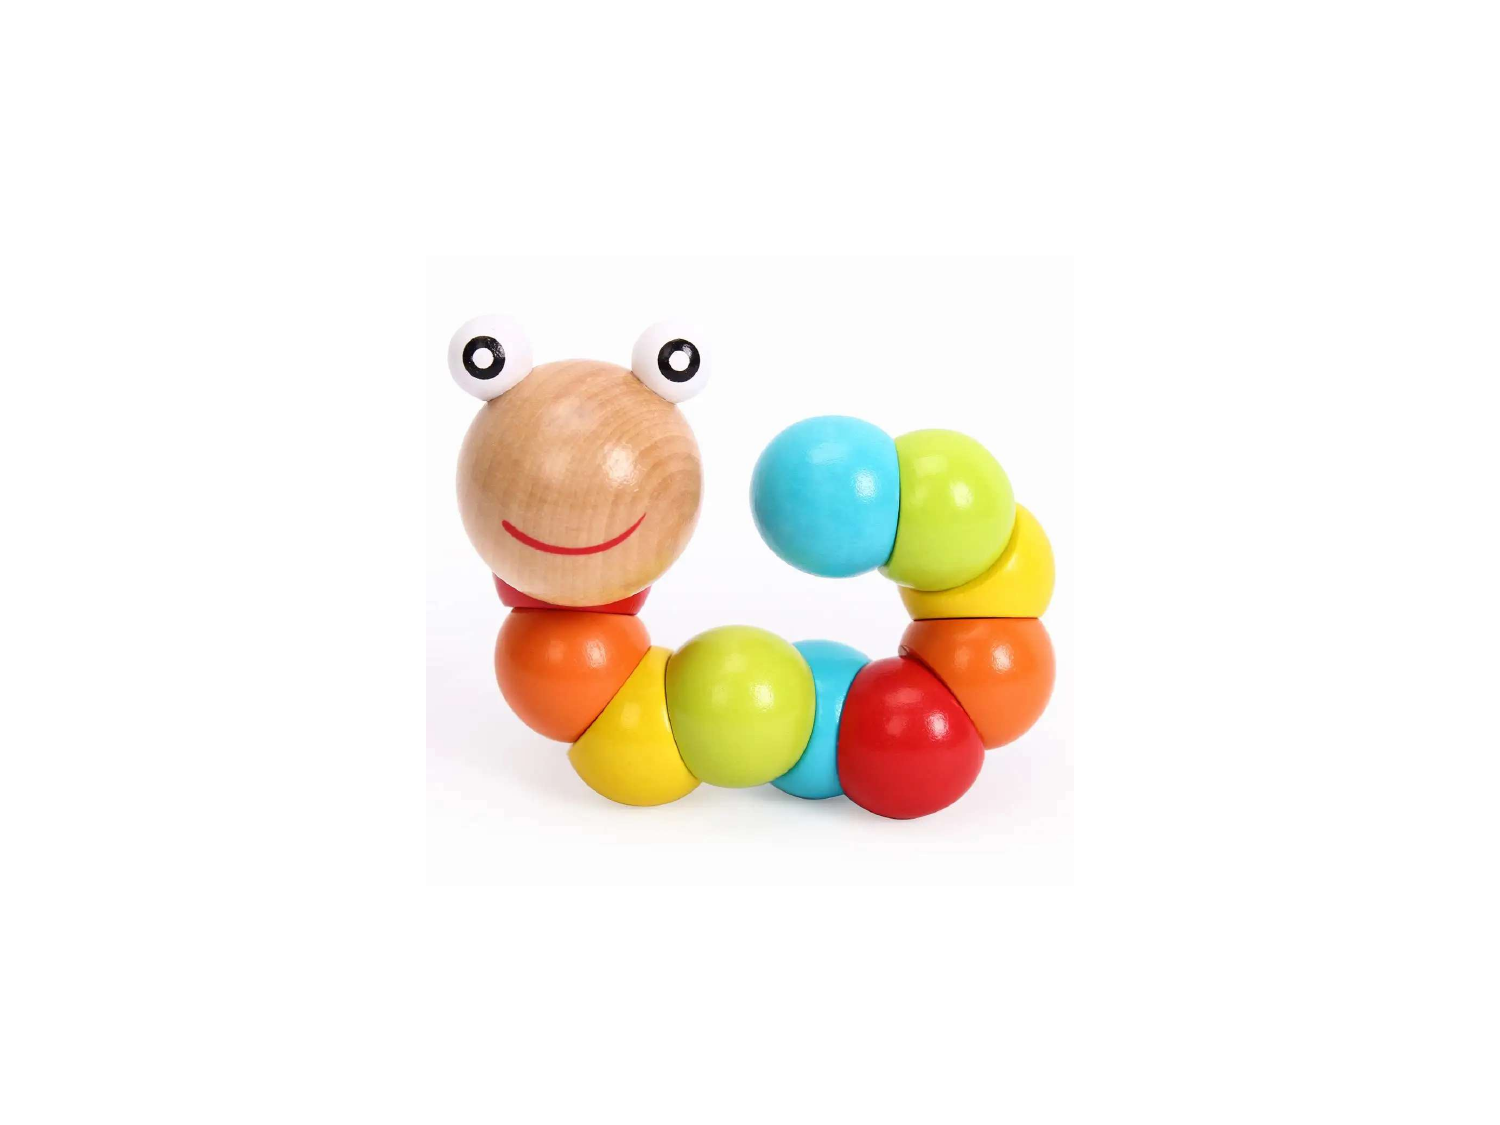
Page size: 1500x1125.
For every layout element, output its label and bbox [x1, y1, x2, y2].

picture [426, 238, 1074, 886]
